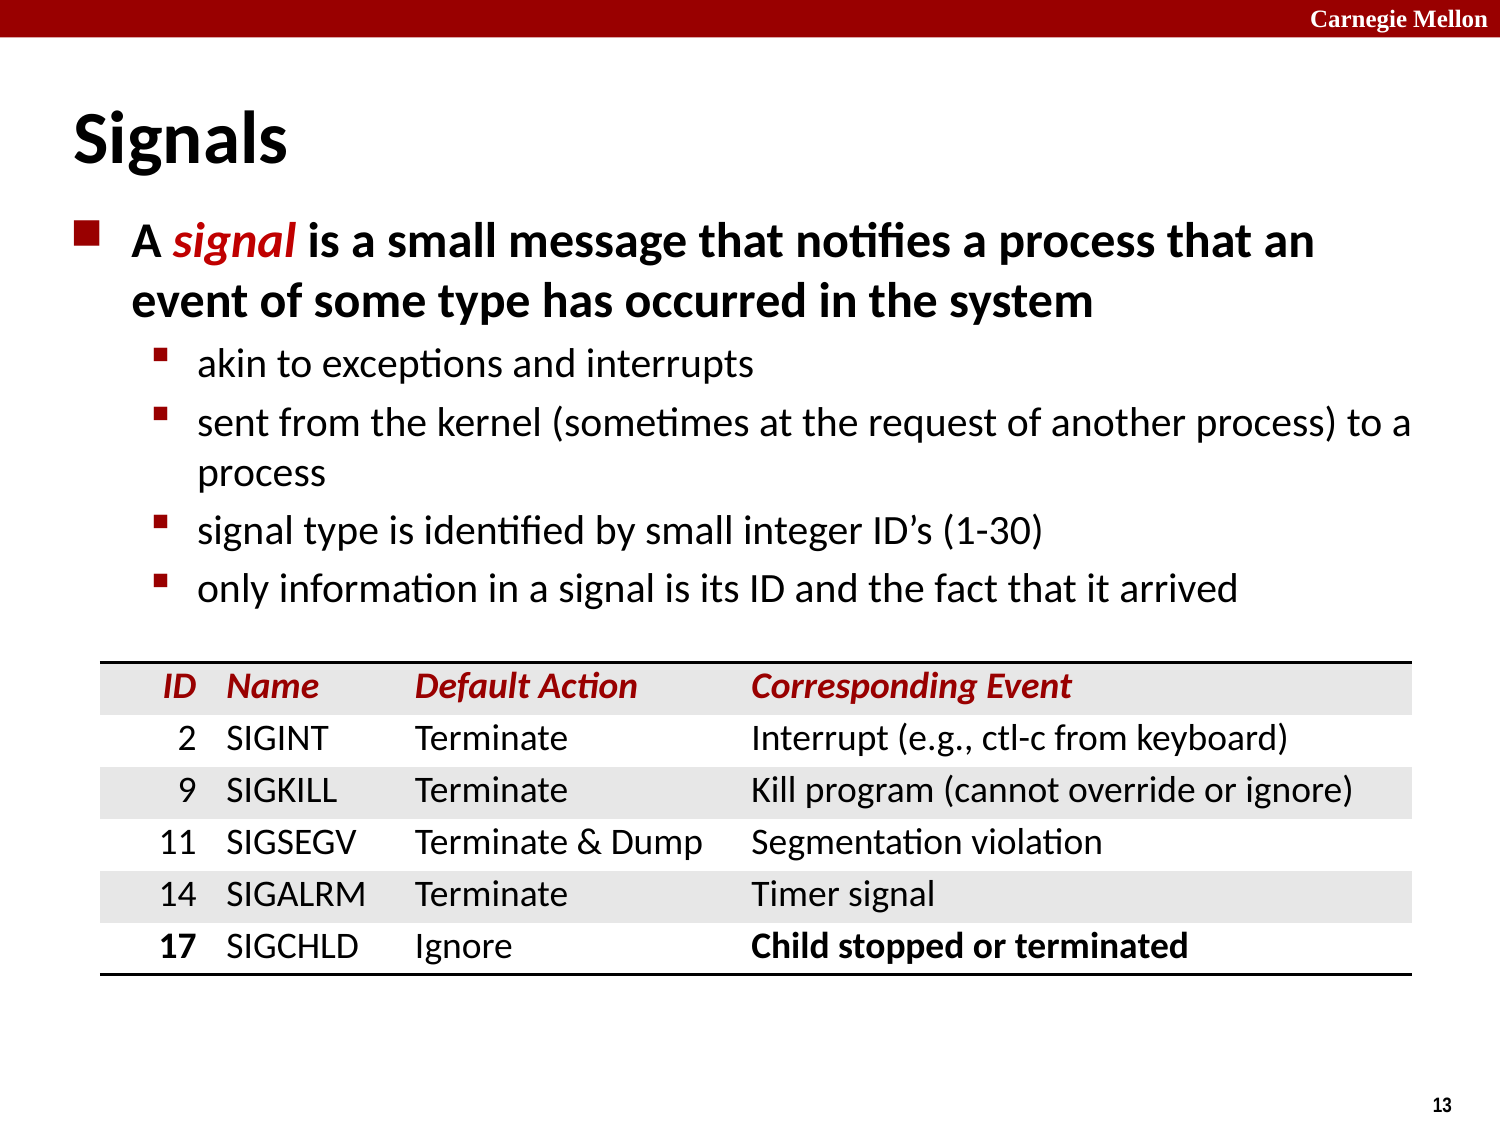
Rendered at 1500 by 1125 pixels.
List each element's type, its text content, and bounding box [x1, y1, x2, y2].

table_cell Segmentation violation [737, 819, 1412, 871]
table_cell Kill program (cannot override or ignore) [737, 767, 1412, 819]
table_cell SIGKILL [211, 767, 400, 819]
table_cell Terminate & Dump [400, 819, 737, 871]
table_cell Terminate [400, 871, 737, 923]
title Signals [58, 71, 1305, 197]
table_cell Ignore [400, 923, 737, 973]
table_cell 11 [100, 819, 211, 871]
table_cell Child stopped or terminated [737, 923, 1412, 973]
table_cell Terminate [400, 715, 737, 767]
table_cell 17 [100, 923, 211, 973]
table_cell Timer signal [737, 871, 1412, 923]
table_cell SIGCHLD [211, 923, 400, 973]
table_cell Terminate [400, 767, 737, 819]
table_cell 14 [100, 871, 211, 923]
table_header Name [211, 664, 400, 715]
table_cell SIGINT [211, 715, 400, 767]
table_header ID [100, 664, 211, 715]
table_cell SIGSEGV [211, 819, 400, 871]
table_cell Interrupt (e.g., ctl-c from keyboard) [737, 715, 1412, 767]
list A signal is a small message that notifies a process that an event of some type has occurred in the system akin to exceptions and interrupts sent from the kernel (sometimes at the request of another process) to a process signal type is identified by small integer ID’s (1-30) only information in a signal is its ID and the fact that it arrived [59, 199, 1438, 651]
table_cell 9 [100, 767, 211, 819]
table_header Corresponding Event [737, 664, 1412, 715]
table_cell SIGALRM [211, 871, 400, 923]
table_header Default Action [400, 664, 737, 715]
table_cell 2 [100, 715, 211, 767]
